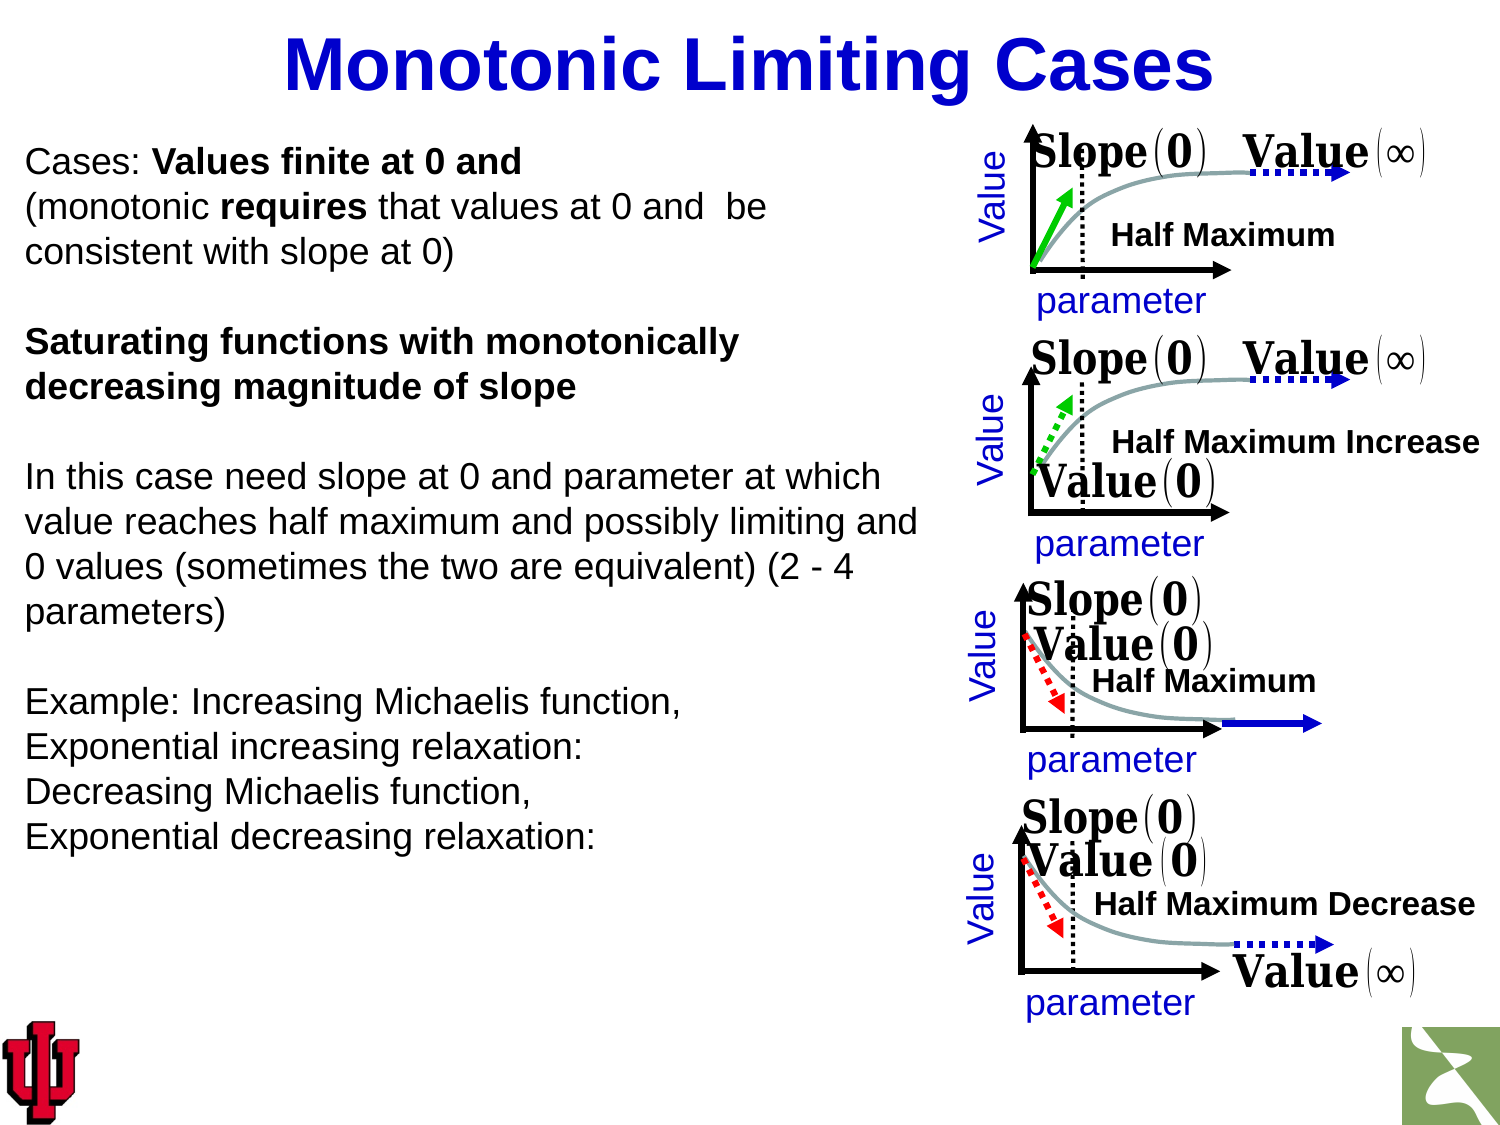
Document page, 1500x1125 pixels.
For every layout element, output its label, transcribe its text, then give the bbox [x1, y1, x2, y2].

picture [1402, 1027, 1500, 1125]
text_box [1023, 858, 1064, 939]
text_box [948, 790, 1495, 1032]
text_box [959, 123, 1427, 330]
title Monotonic Limiting Cases [0, 0, 1500, 130]
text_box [950, 572, 1335, 789]
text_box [957, 331, 1499, 573]
picture [0, 1020, 80, 1125]
